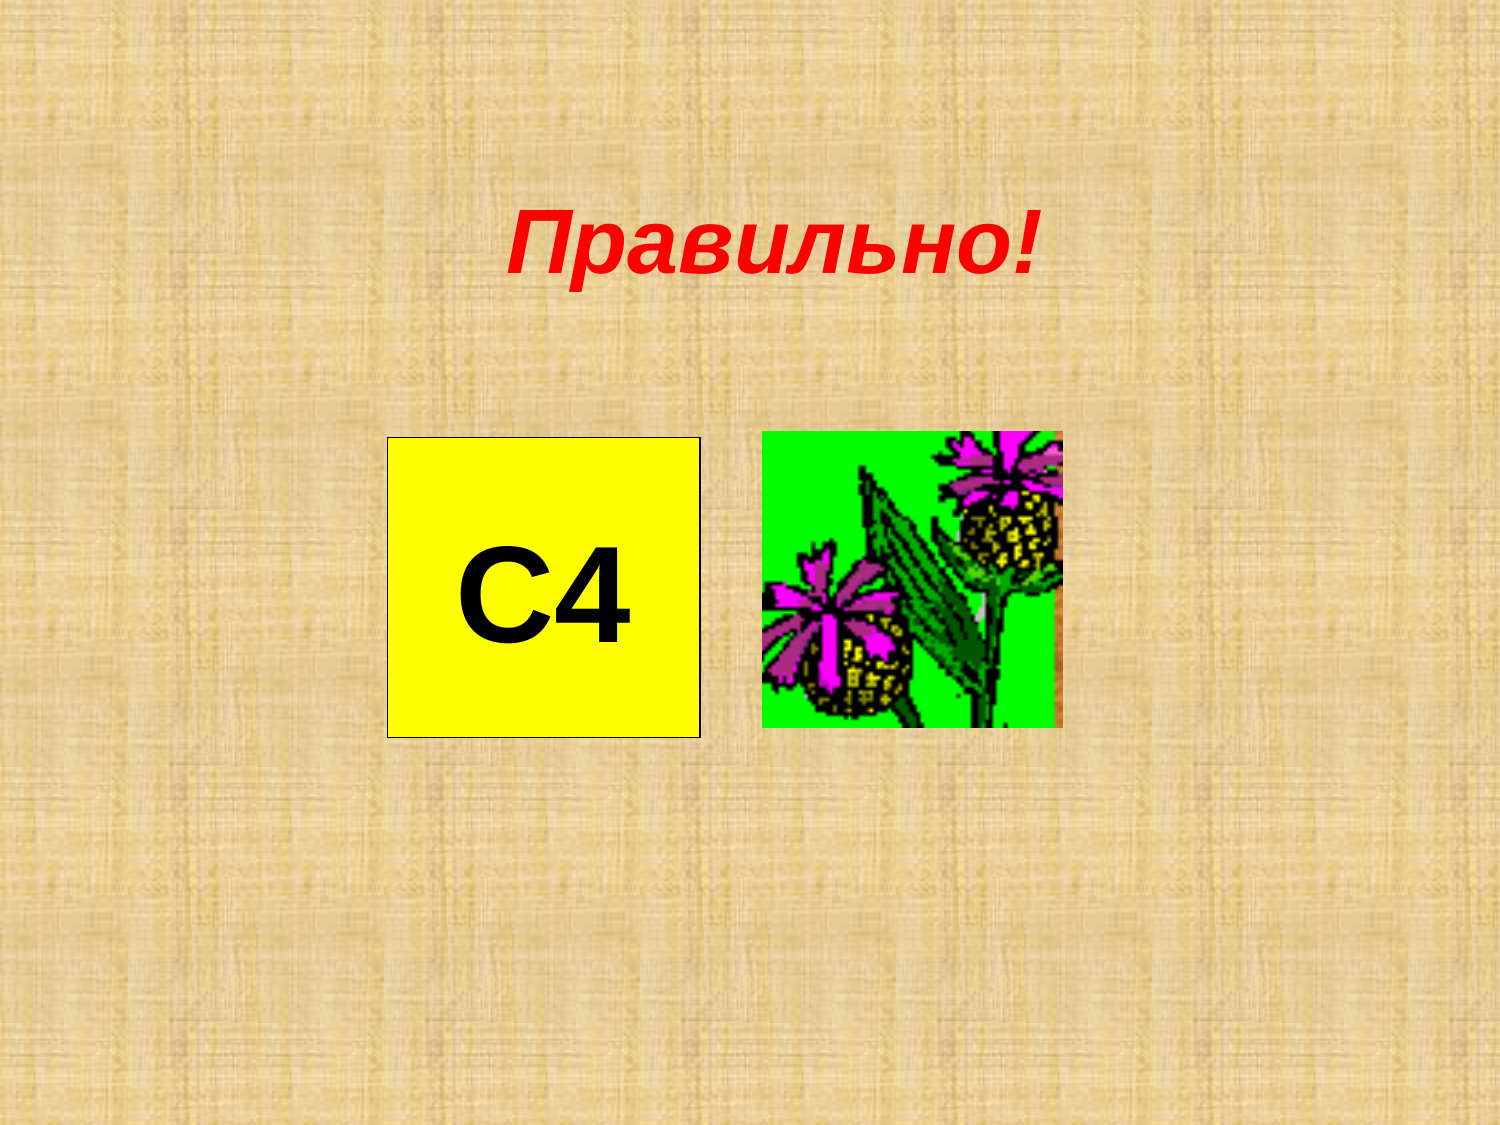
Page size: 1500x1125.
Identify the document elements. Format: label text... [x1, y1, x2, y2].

text_box C4 [387, 437, 700, 738]
text_box Правильно! [387, 174, 1163, 300]
picture [0, 0, 1500, 1125]
